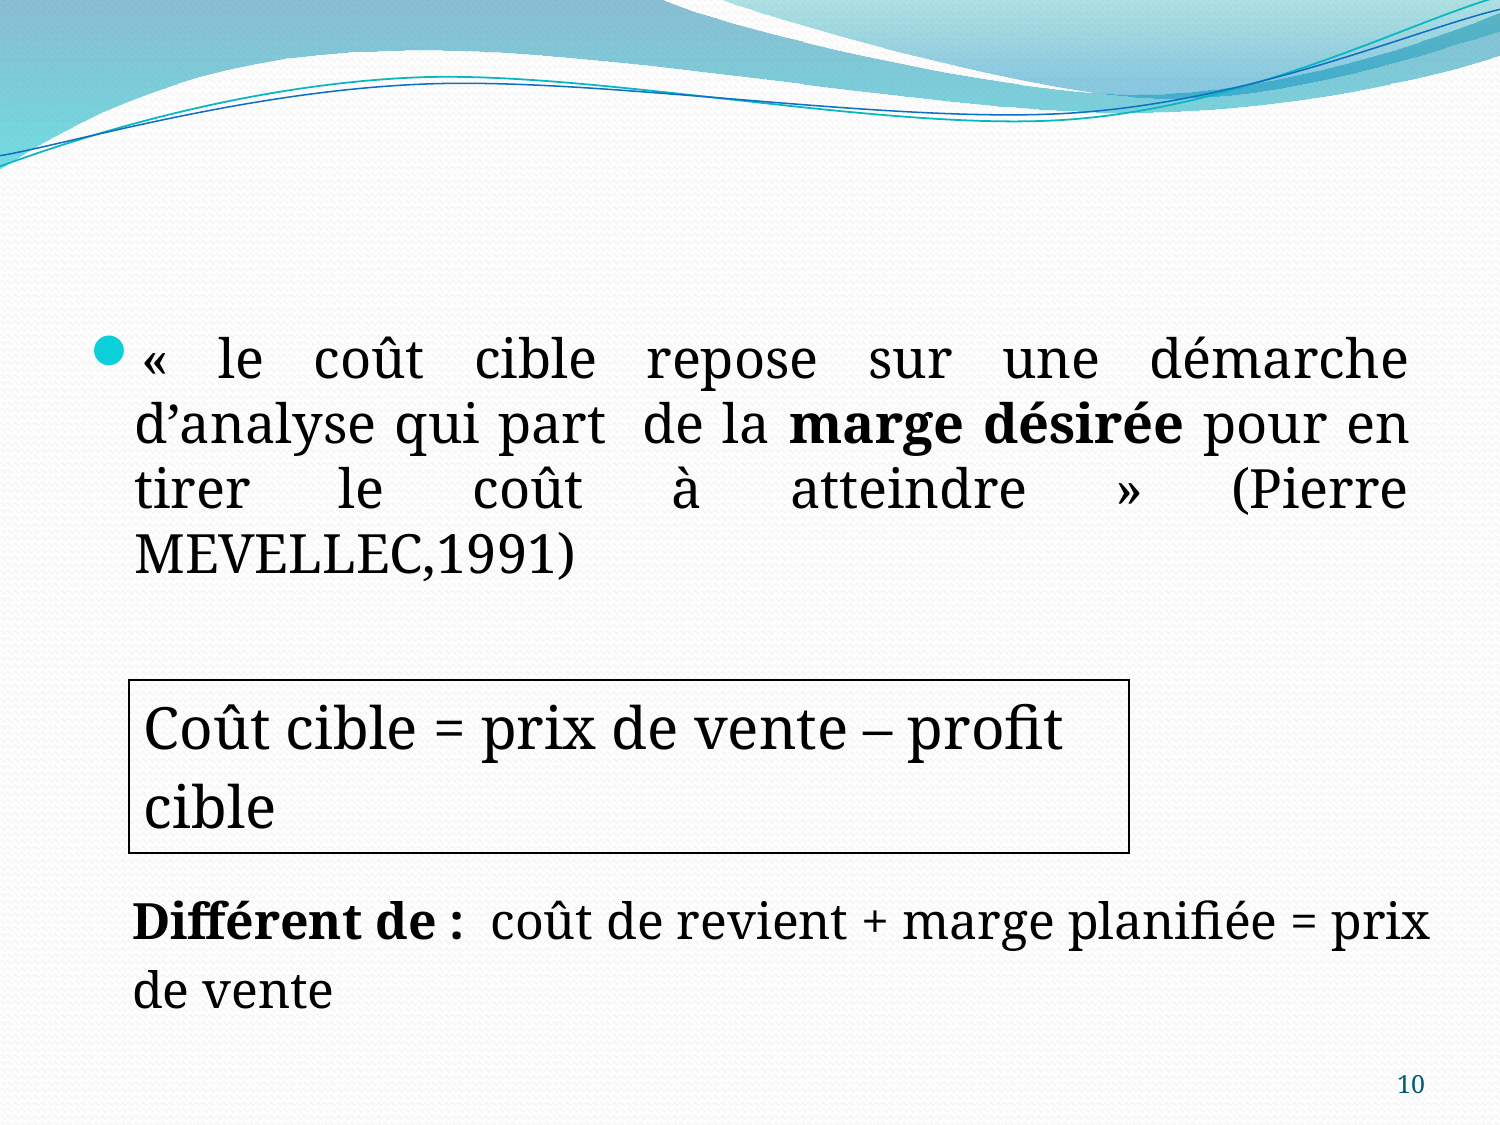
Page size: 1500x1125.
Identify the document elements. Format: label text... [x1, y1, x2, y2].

table_header Différent de : coût de revient + marge planifiée = prix de vente [117, 879, 1500, 1031]
list « le coût cible repose sur une démarche d’analyse qui part de la marge désirée pour en tirer le coût à atteindre » (Pierre MEVELLEC,1991) [75, 317, 1425, 1038]
table_header Coût cible = prix de vente – profit cible [130, 681, 1128, 852]
slide_number 10 [1299, 1042, 1425, 1103]
